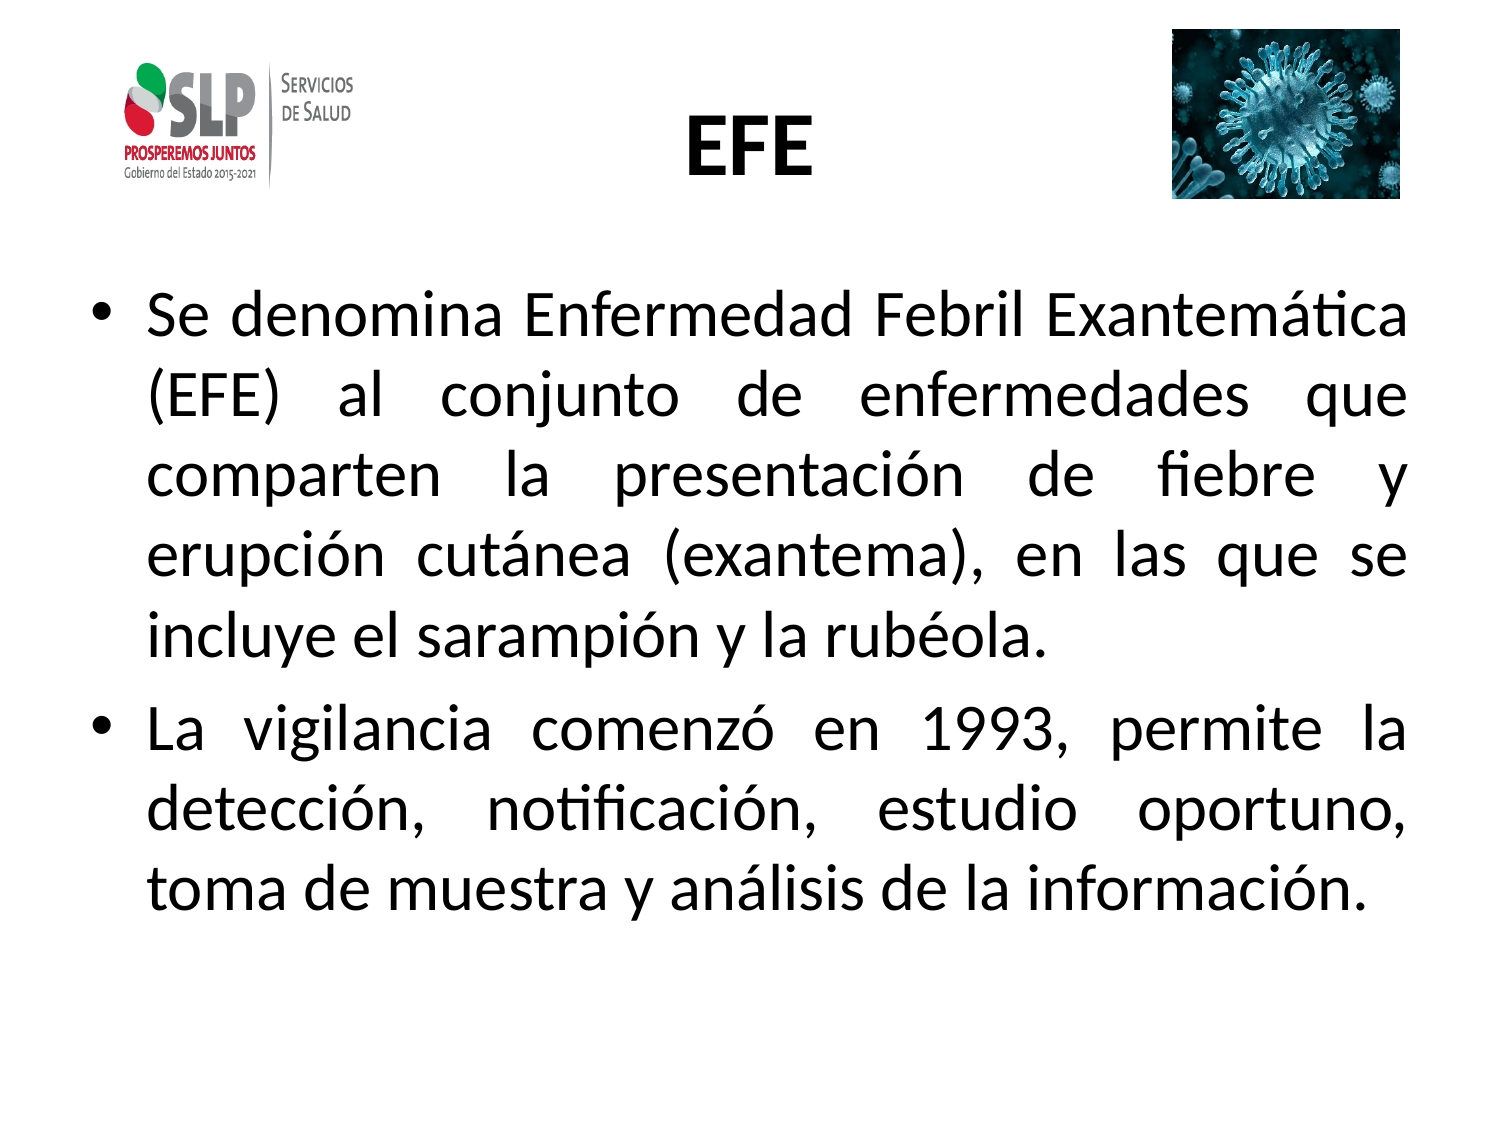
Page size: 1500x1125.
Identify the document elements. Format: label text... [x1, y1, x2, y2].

title EFE [75, 45, 1425, 233]
picture [1172, 29, 1400, 199]
list Se denomina Enfermedad Febril Exantemática (EFE) al conjunto de enfermedades que comparten la presentación de fiebre y erupción cutánea (exantema), en las que se incluye el sarampión y la rubéola. La vigilancia comenzó en 1993, permite la detección, notificación, estudio oportuno, toma de muestra y análisis de la información. [75, 262, 1425, 1005]
picture [88, 29, 378, 199]
